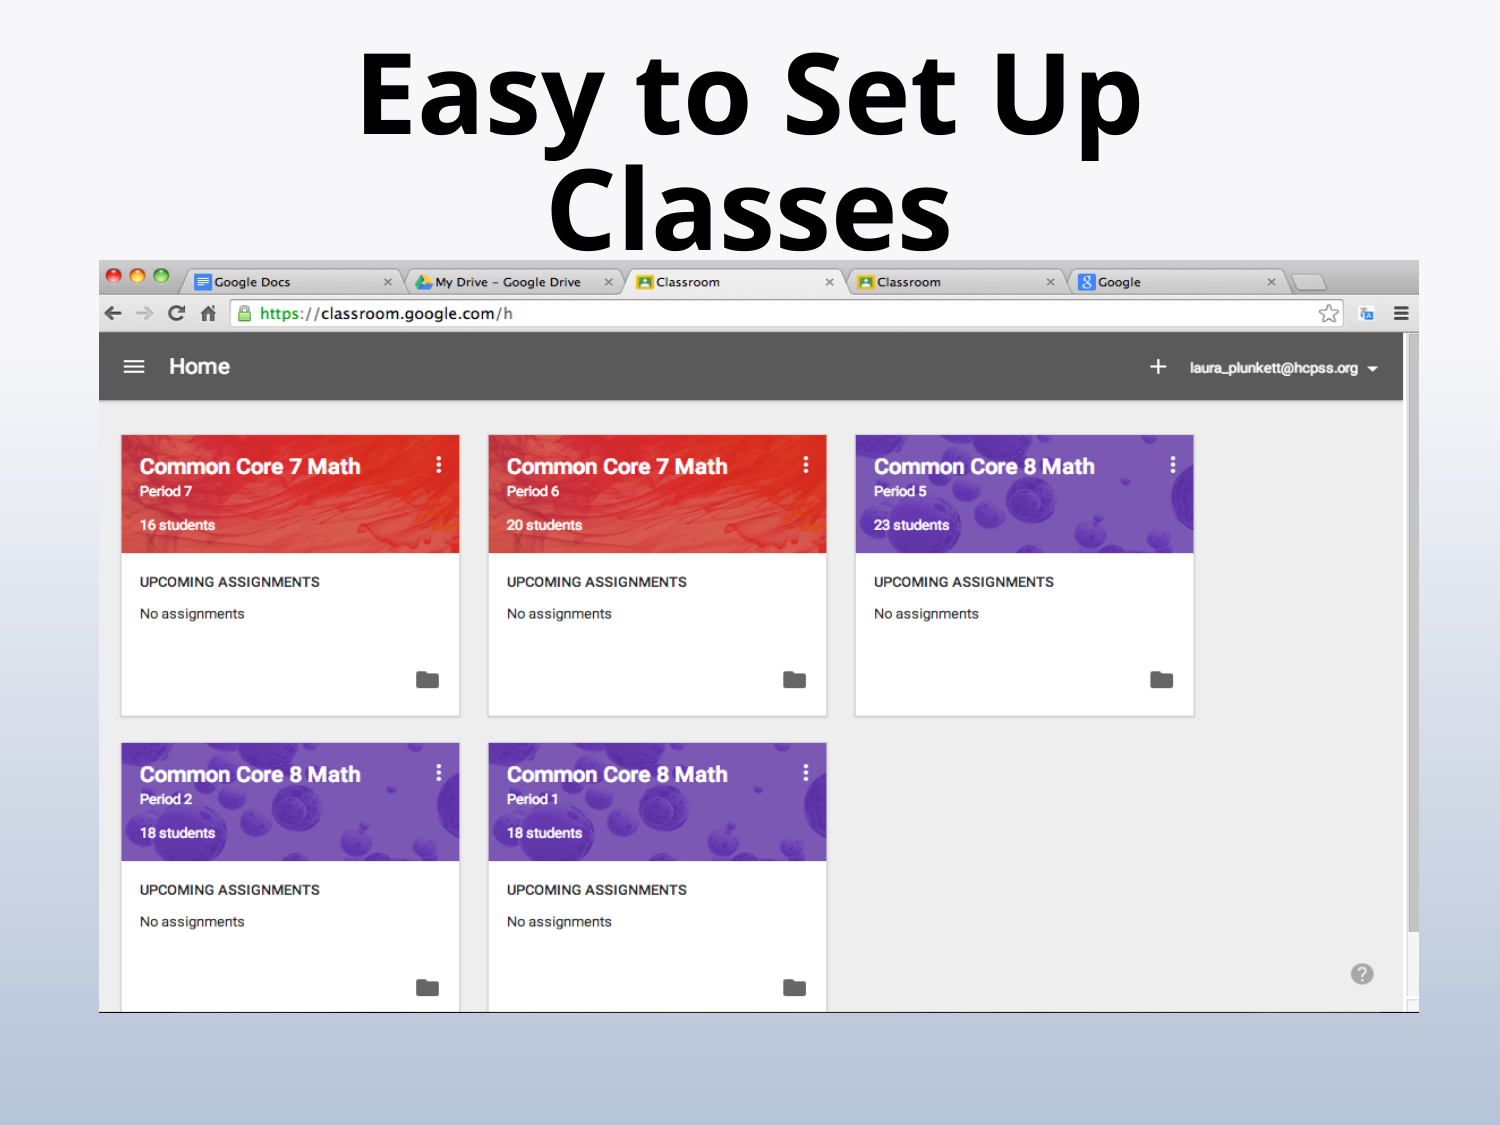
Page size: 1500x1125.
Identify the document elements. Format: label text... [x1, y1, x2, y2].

title Easy to Set Up Classes [150, 53, 1350, 258]
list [69, 258, 1448, 1014]
